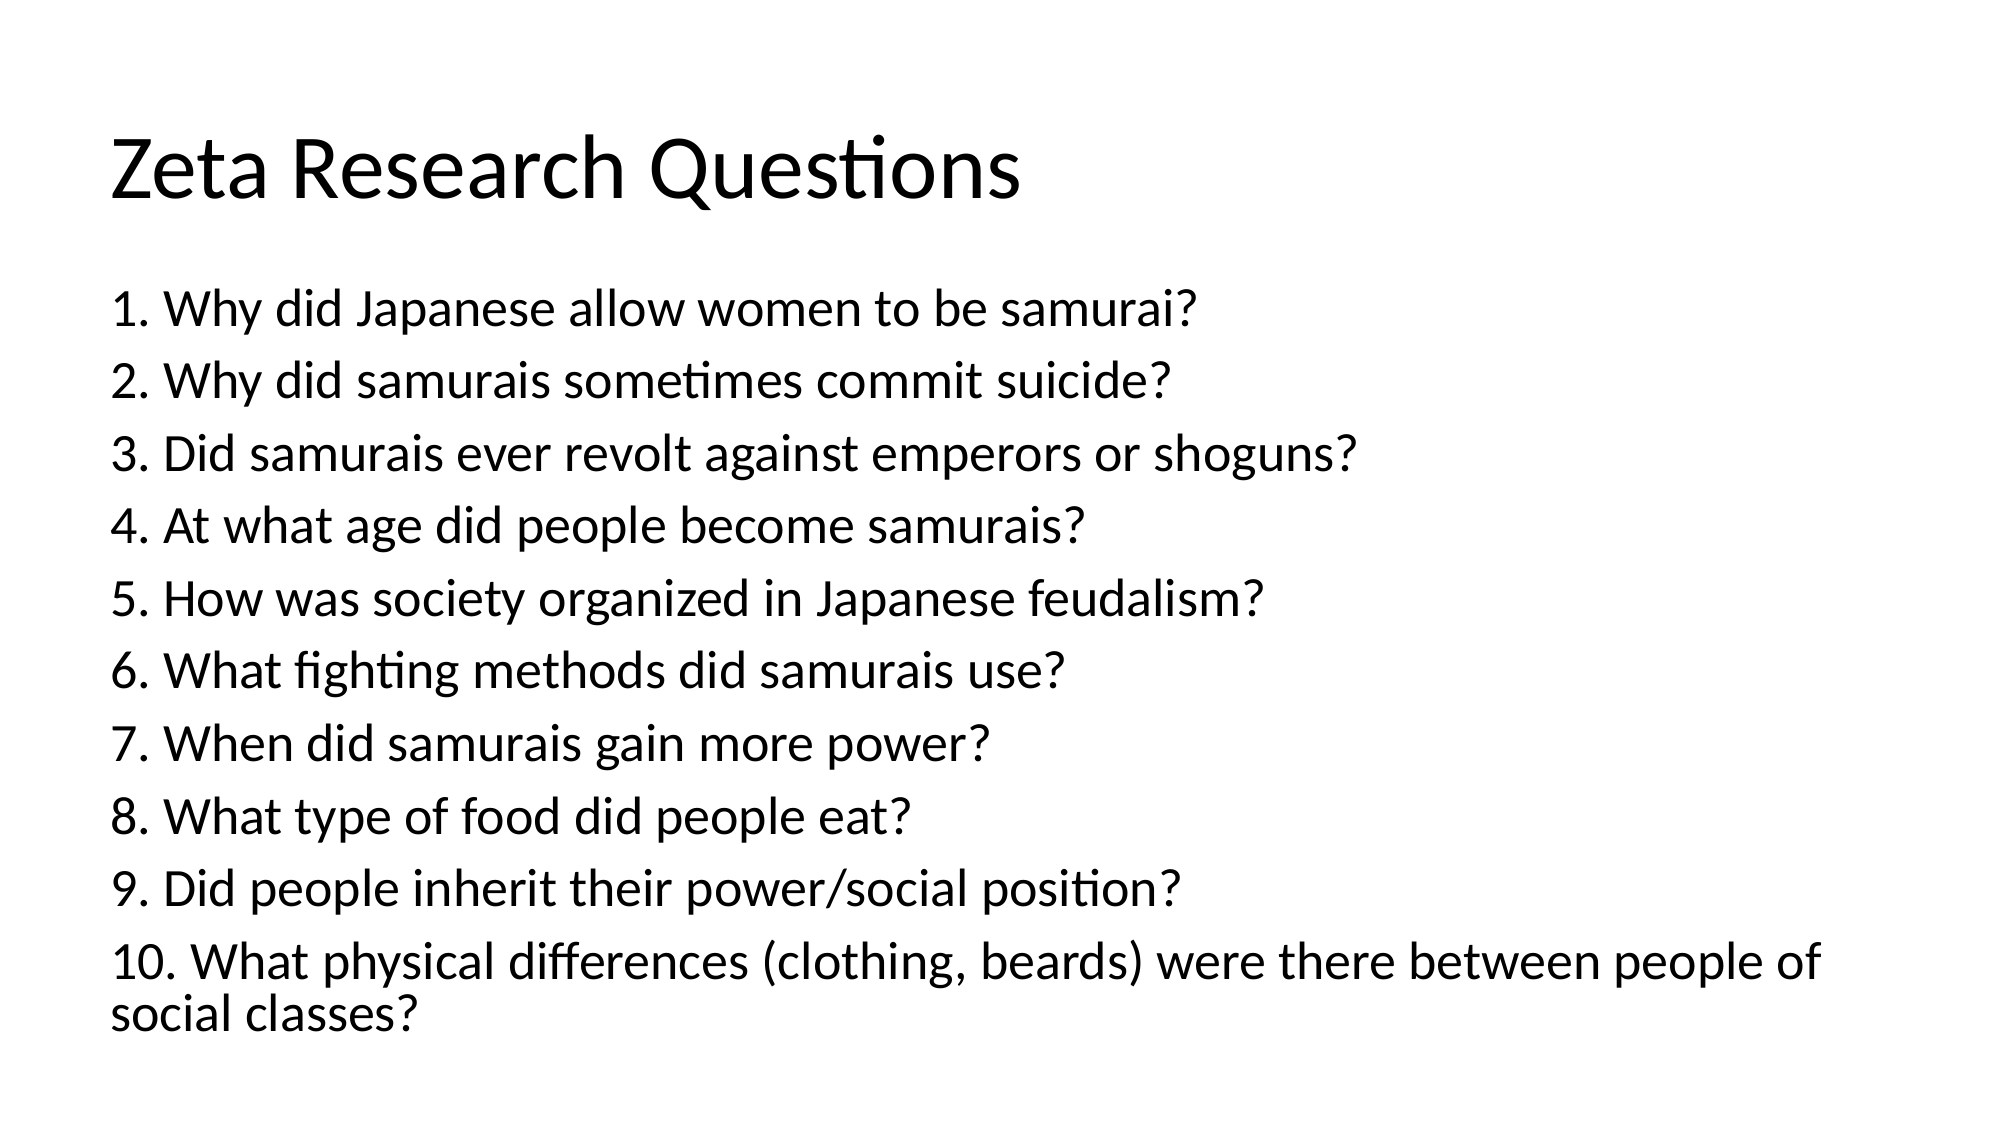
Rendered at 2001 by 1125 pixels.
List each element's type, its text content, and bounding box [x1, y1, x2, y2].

list 1. Why did Japanese allow women to be samurai? 2. Why did samurais sometimes commit suicide? 3. Did samurais ever revolt against emperors or shoguns? 4. At what age did people become samurais? 5. How was society organized in Japanese feudalism? 6. What fighting methods did samurais use? 7. When did samurais gain more power? 8. What type of food did people eat? 9. Did people inherit their power/social position? 10. What physical differences (clothing, beards) were there between people of social classes? [95, 277, 1904, 1053]
title Zeta Research Questions [95, 59, 1821, 277]
